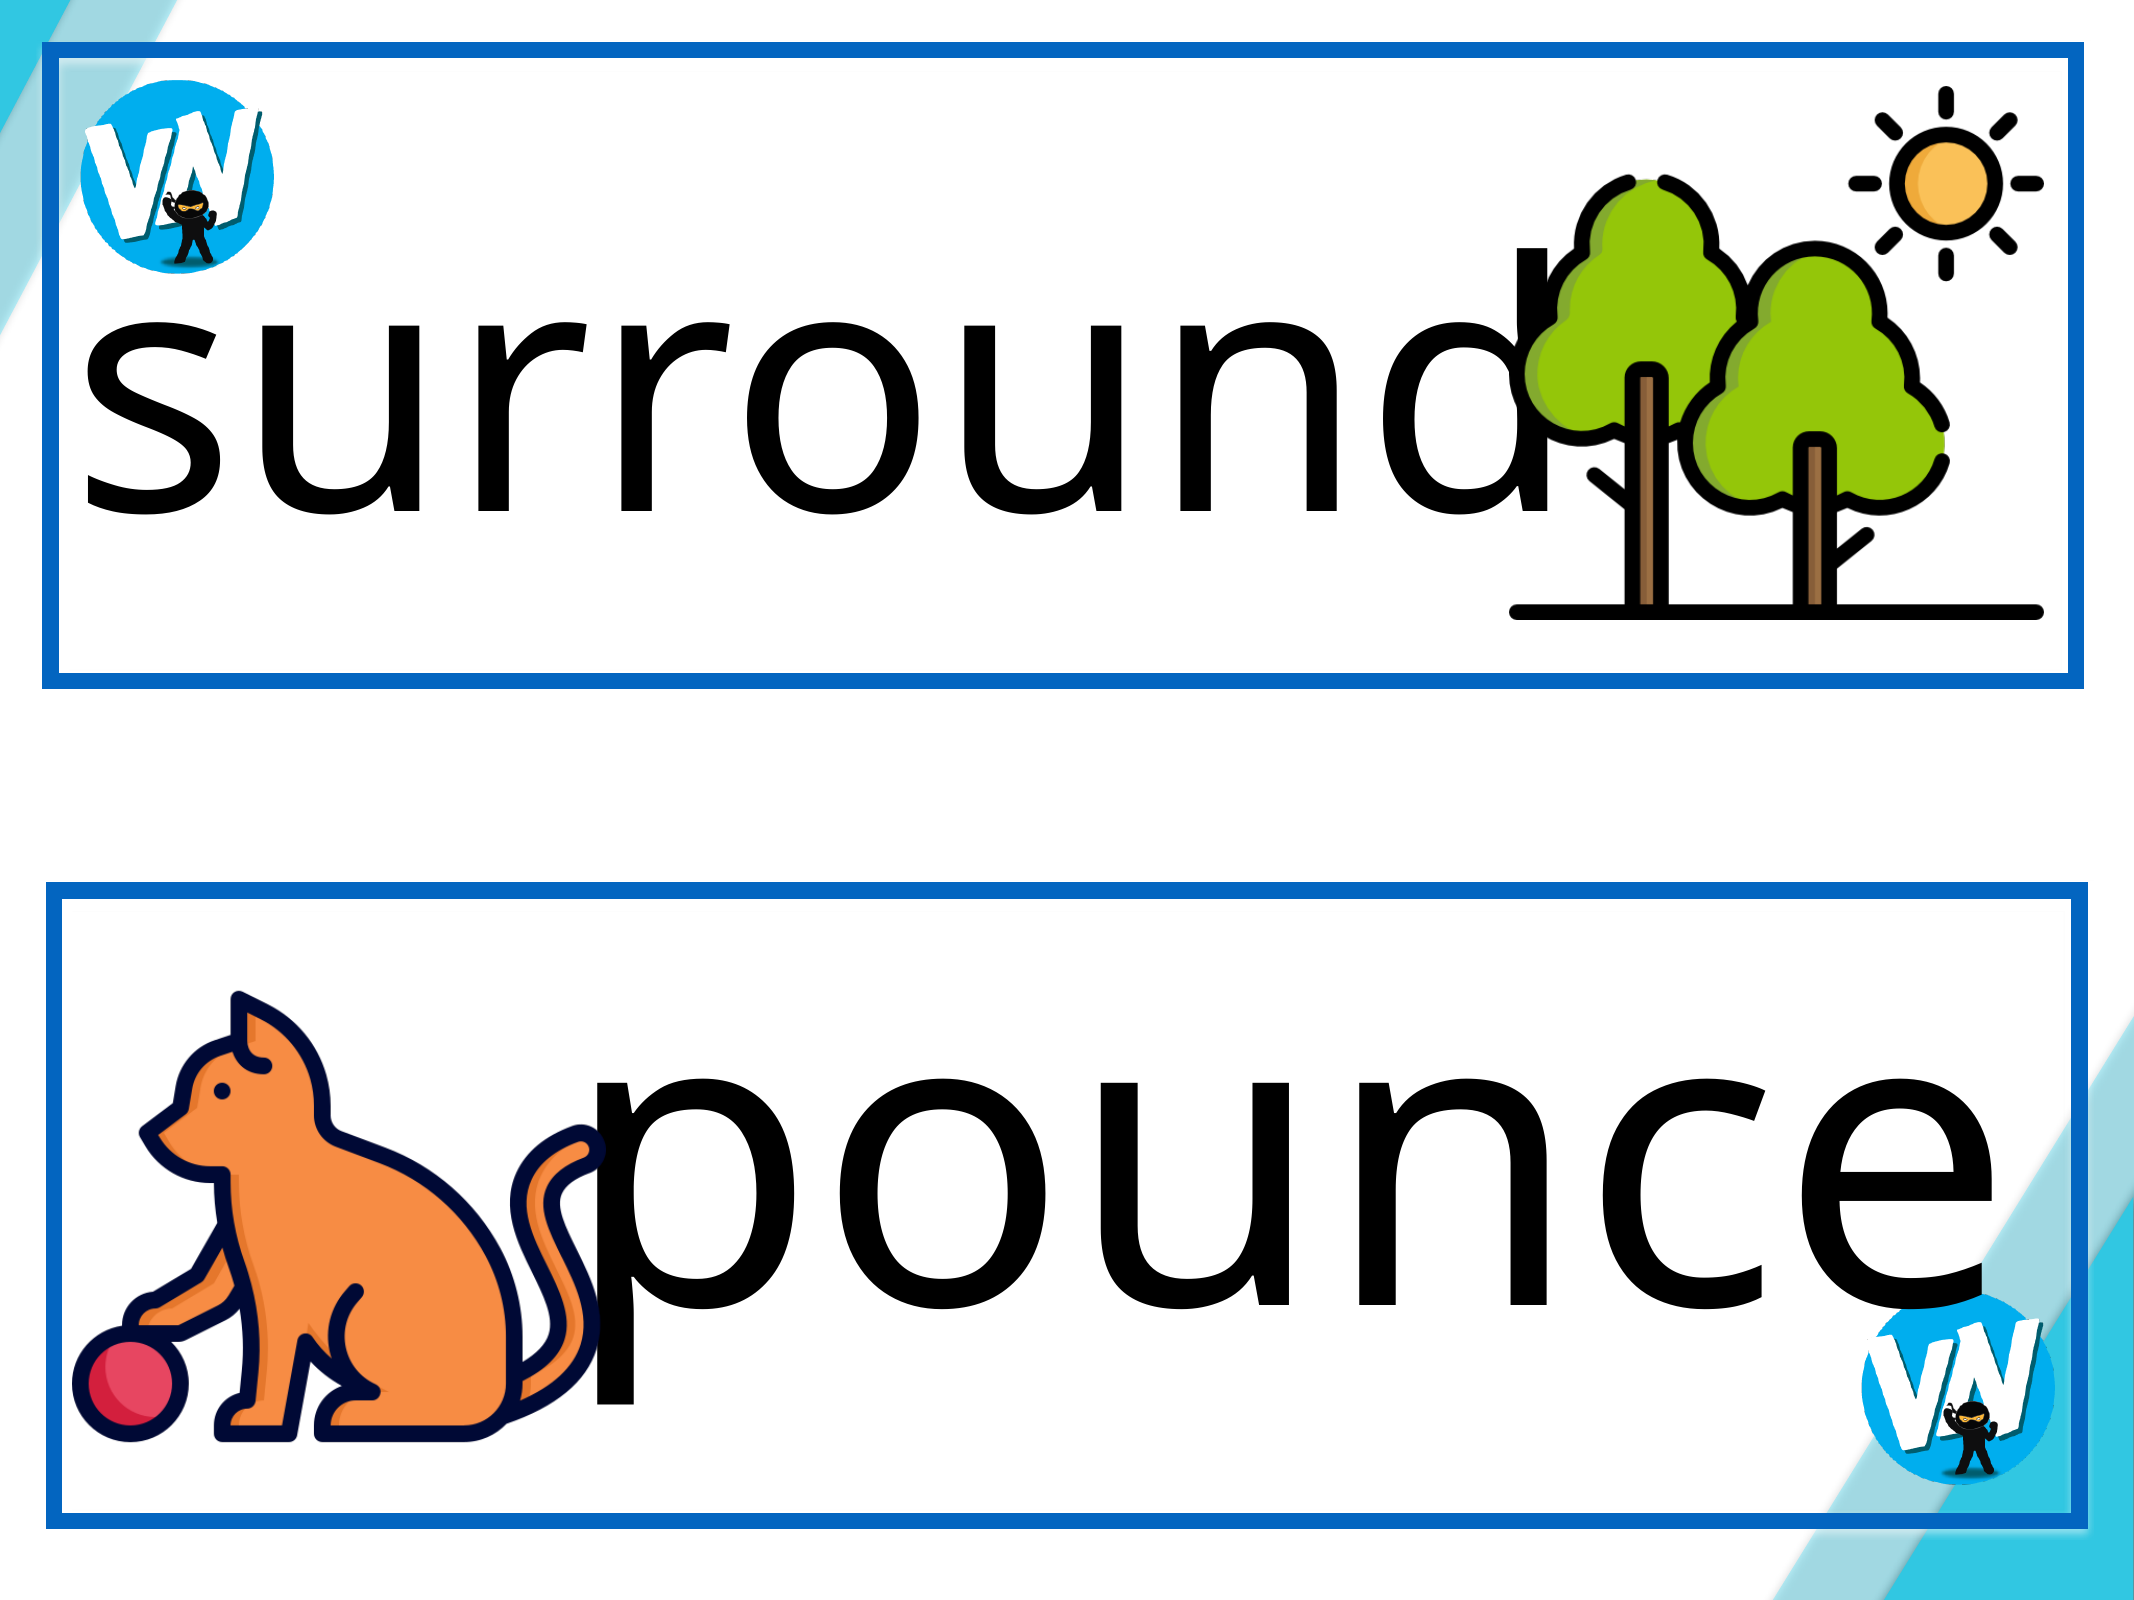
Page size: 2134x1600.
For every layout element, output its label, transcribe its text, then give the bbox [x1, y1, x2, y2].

picture [72, 949, 607, 1484]
text_box surround [0, 156, 1504, 589]
picture [57, 77, 299, 278]
picture [1837, 1288, 2080, 1488]
text_box pounce [444, 882, 1956, 1397]
text_box [50, 589, 1956, 681]
text_box [50, 50, 2076, 227]
text_box [54, 890, 1956, 1522]
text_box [1963, 235, 2134, 1600]
picture [1509, 86, 2044, 620]
